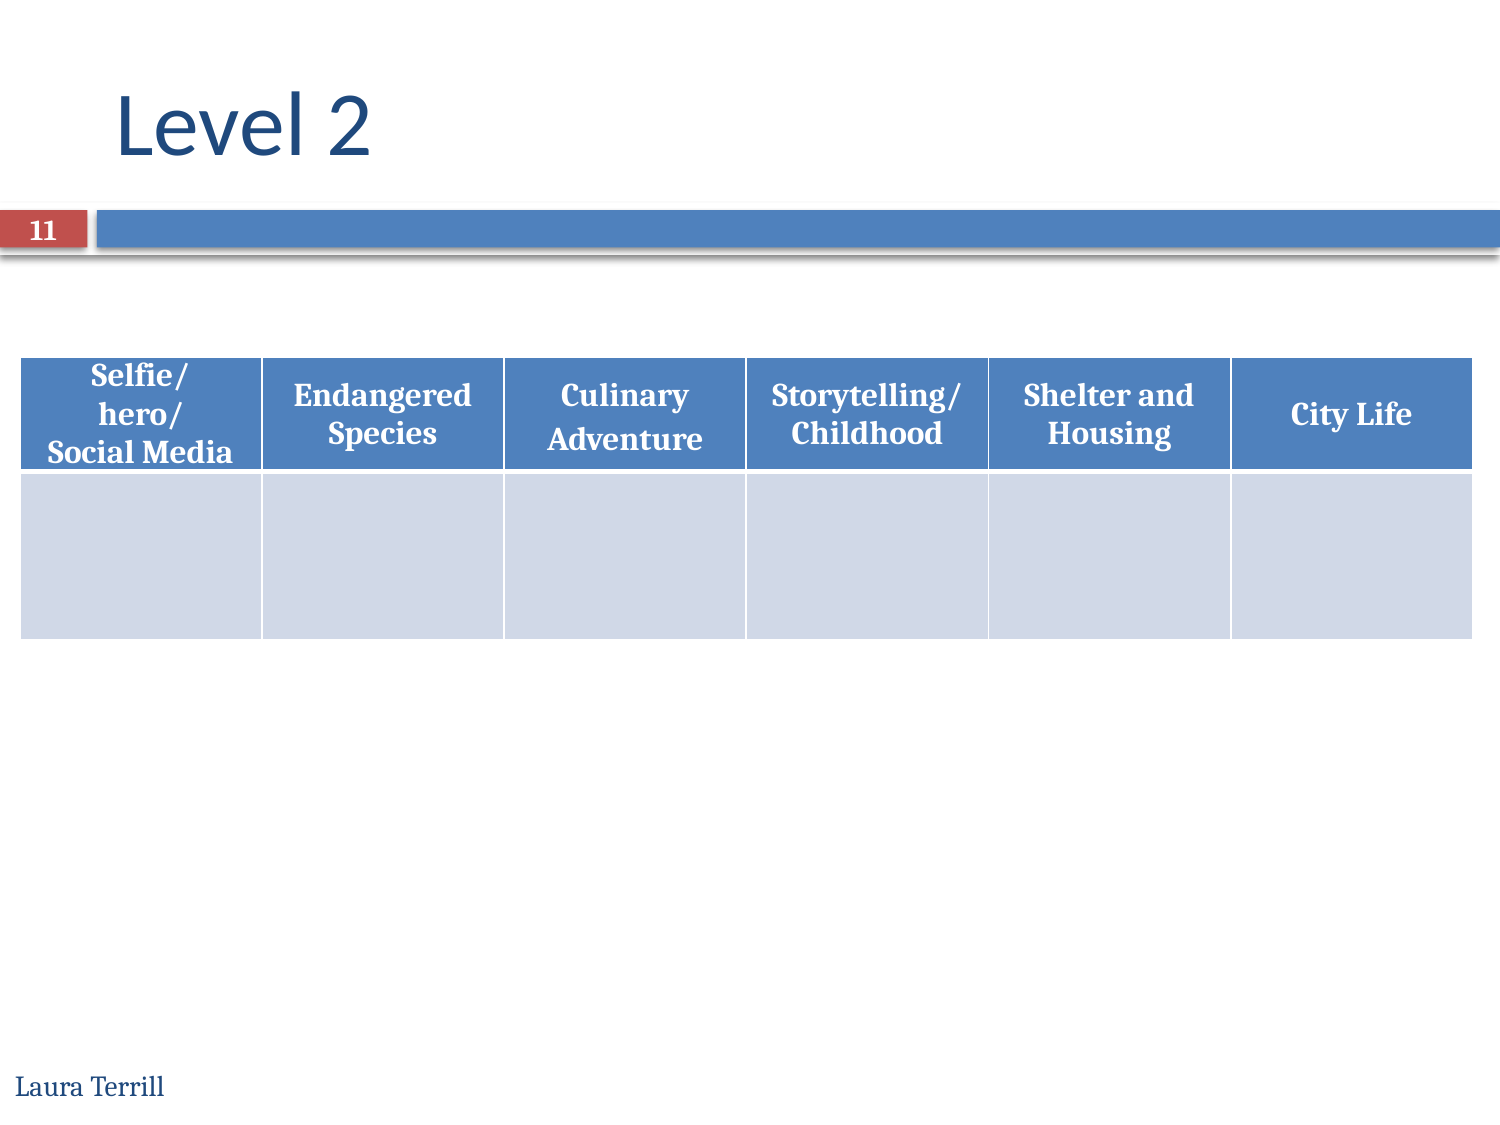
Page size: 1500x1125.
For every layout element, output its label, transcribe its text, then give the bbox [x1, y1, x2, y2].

footer Laura Terrill [0, 1054, 890, 1115]
table_cell [747, 474, 988, 639]
table_header Endangered Species [263, 358, 503, 469]
table_header Storytelling/ Childhood [747, 358, 988, 469]
title Level 2 [100, 37, 1438, 200]
table_cell [263, 474, 503, 639]
table_header Shelter and Housing [989, 358, 1230, 469]
table_header City Life [1232, 358, 1472, 469]
table_cell [505, 474, 745, 639]
slide_number 11 [0, 208, 88, 249]
table_header Selfie/ hero/ Social Media [21, 358, 261, 469]
table_cell [1232, 474, 1472, 639]
table_header Culinary Adventure [505, 358, 745, 469]
table_cell [989, 474, 1230, 639]
table_cell [21, 474, 261, 639]
